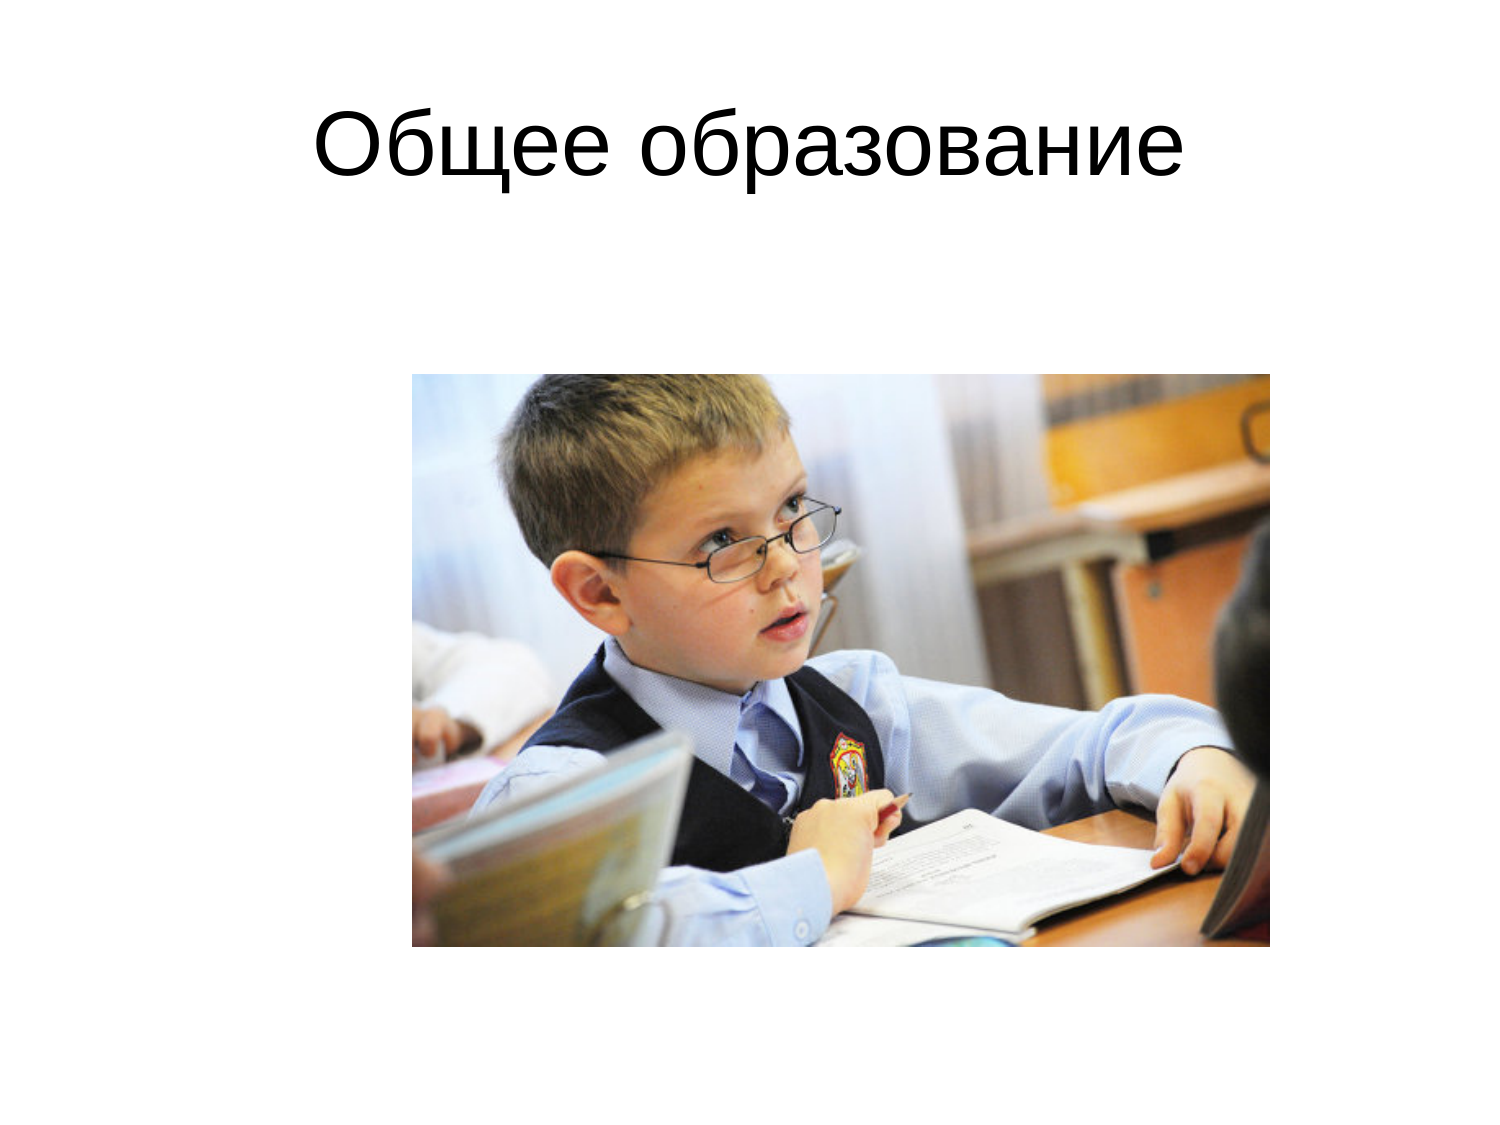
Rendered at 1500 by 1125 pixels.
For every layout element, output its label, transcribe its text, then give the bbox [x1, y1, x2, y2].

picture [412, 374, 1271, 947]
title Общее образование [75, 45, 1425, 233]
